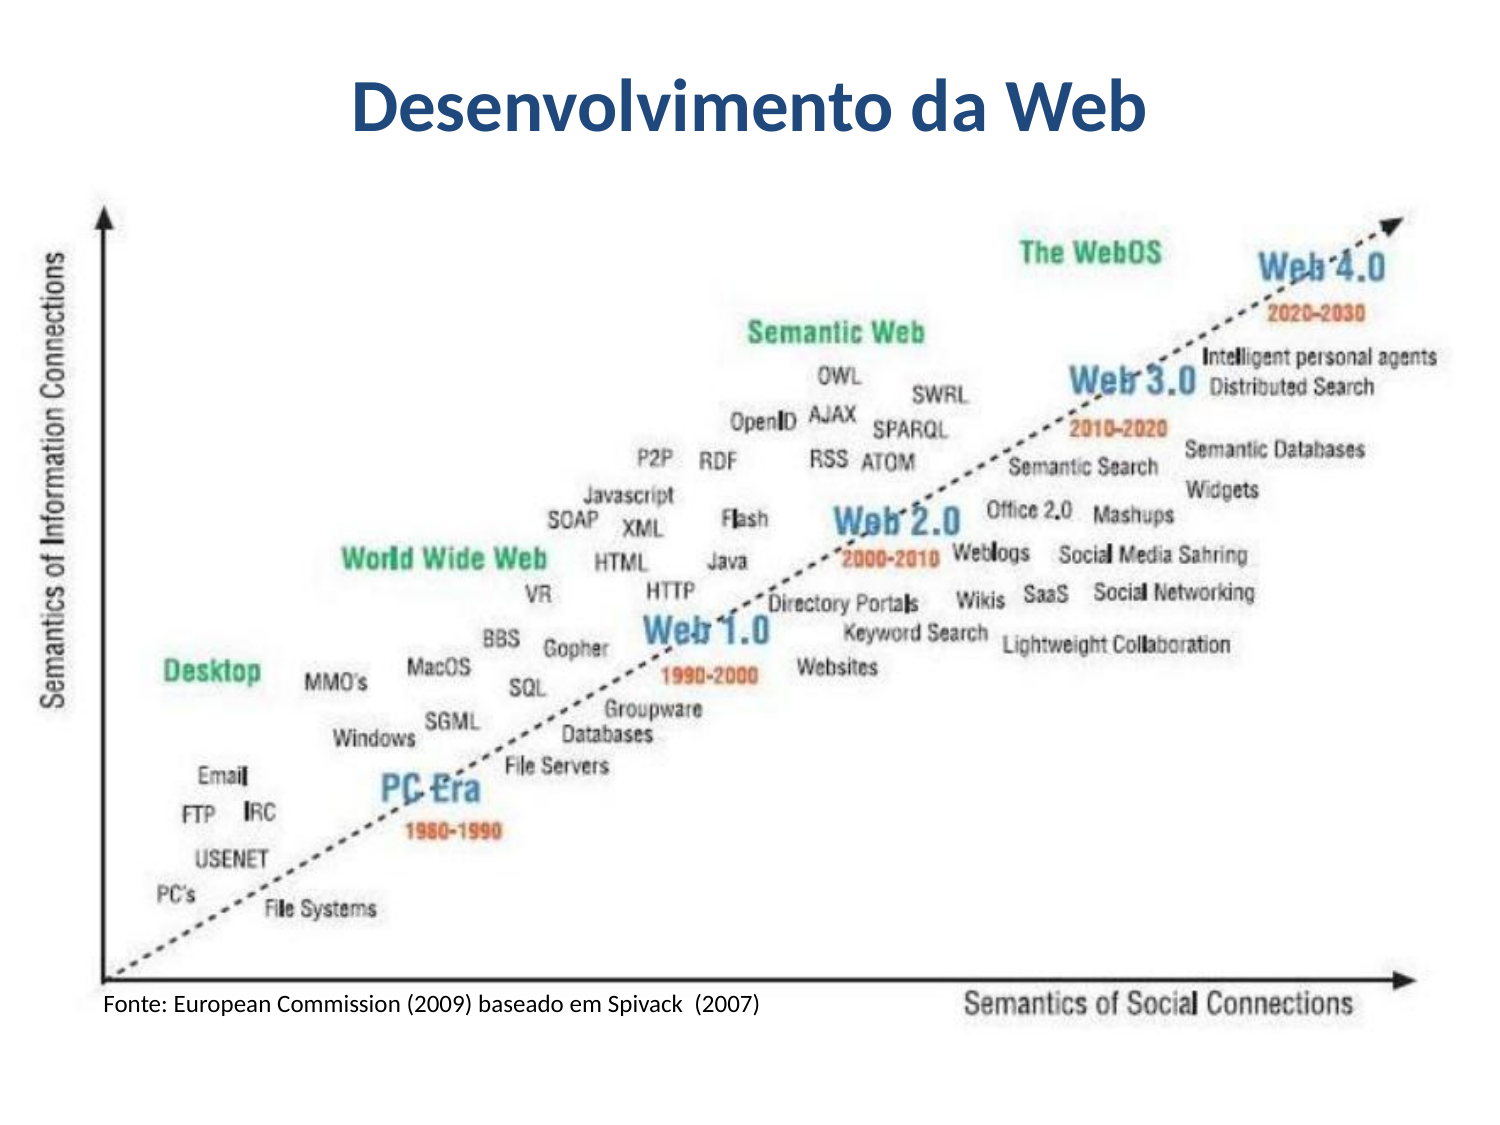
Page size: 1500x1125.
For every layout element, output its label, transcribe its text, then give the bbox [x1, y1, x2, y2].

text_box Desenvolvimento da Web [41, 7, 1459, 169]
picture [5, 171, 1471, 1036]
